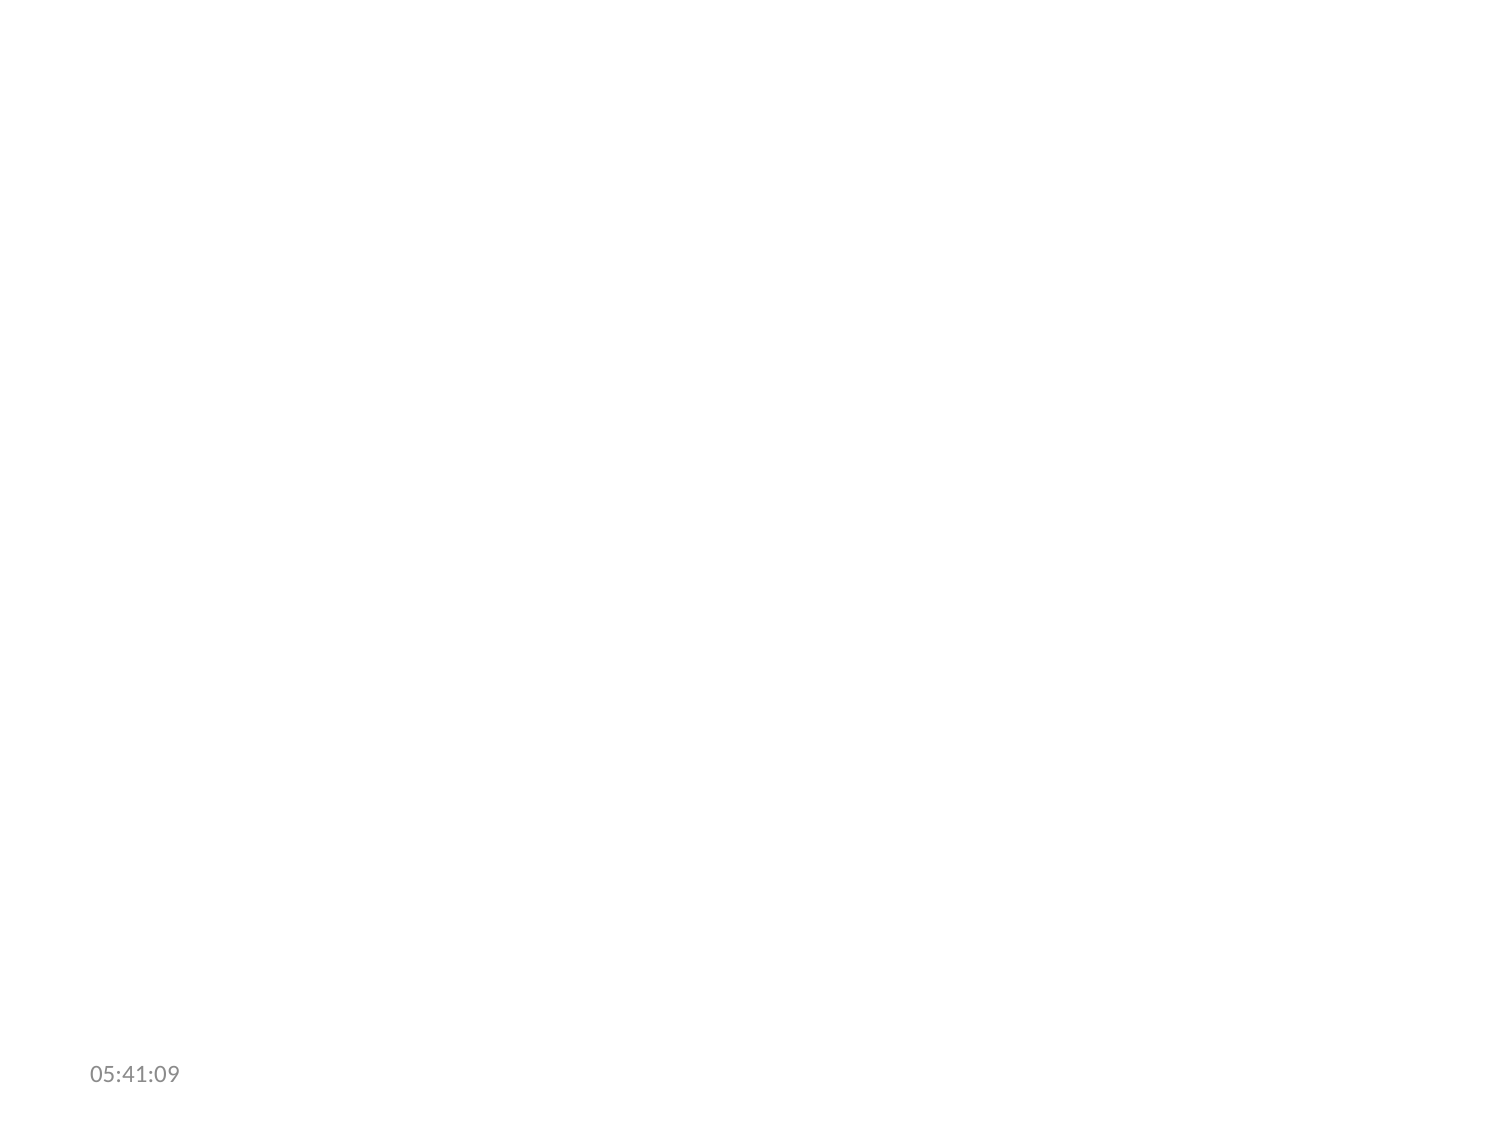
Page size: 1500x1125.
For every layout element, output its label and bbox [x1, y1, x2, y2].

slide_number [75, 1042, 425, 1103]
